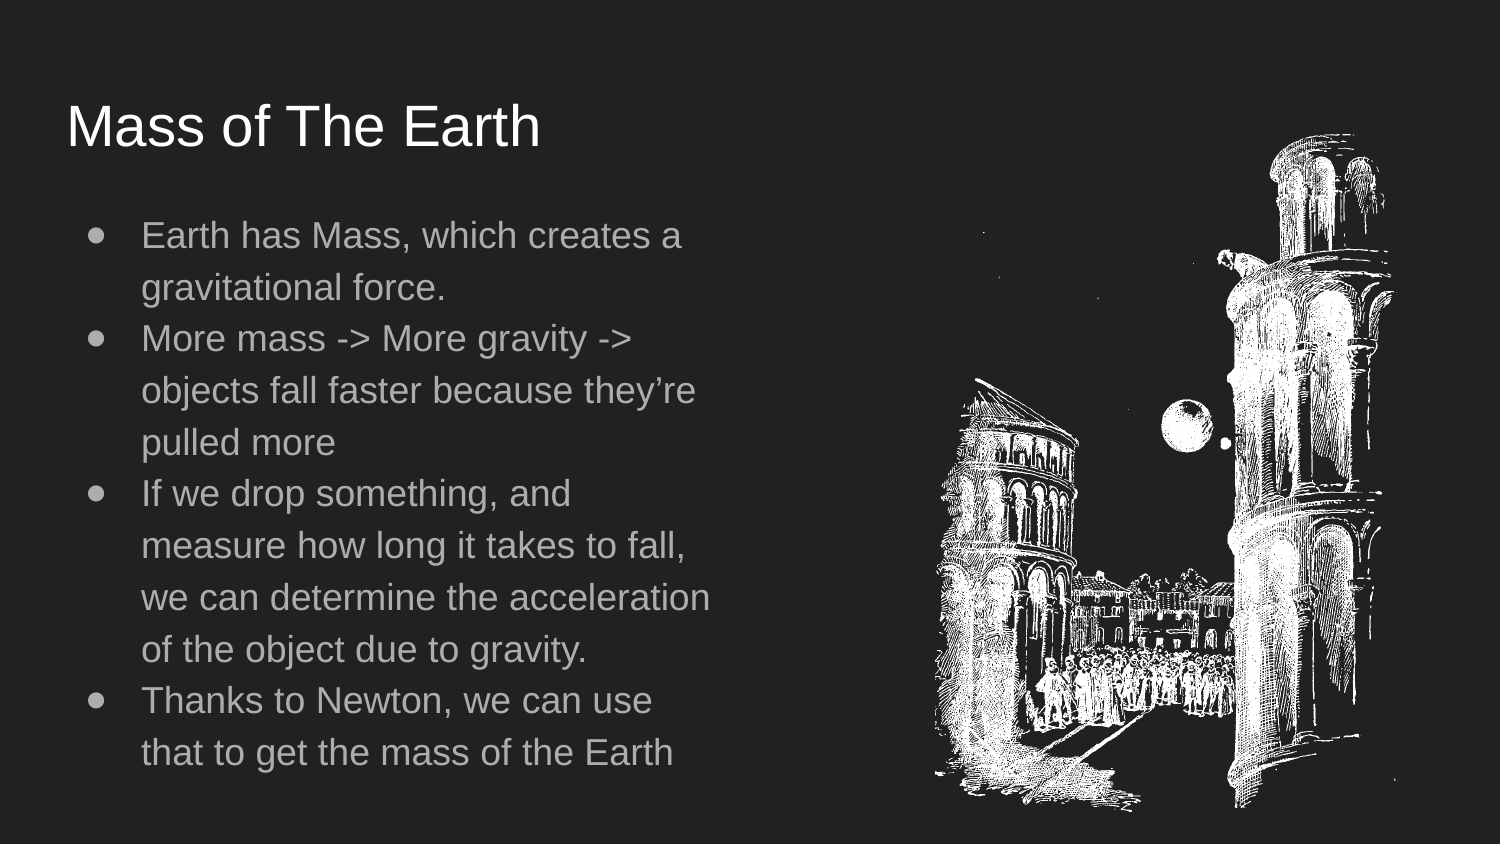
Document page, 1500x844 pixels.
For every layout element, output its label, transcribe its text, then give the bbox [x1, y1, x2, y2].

title Mass of The Earth [51, 72, 1449, 167]
picture [934, 122, 1397, 816]
list Earth has Mass, which creates a gravitational force. More mass -> More gravity -> objects fall faster because they’re pulled more If we drop something, and measure how long it takes to fall, we can determine the acceleration of the object due to gravity. Thanks to Newton, we can use that to get the mass of the Earth [51, 189, 741, 750]
